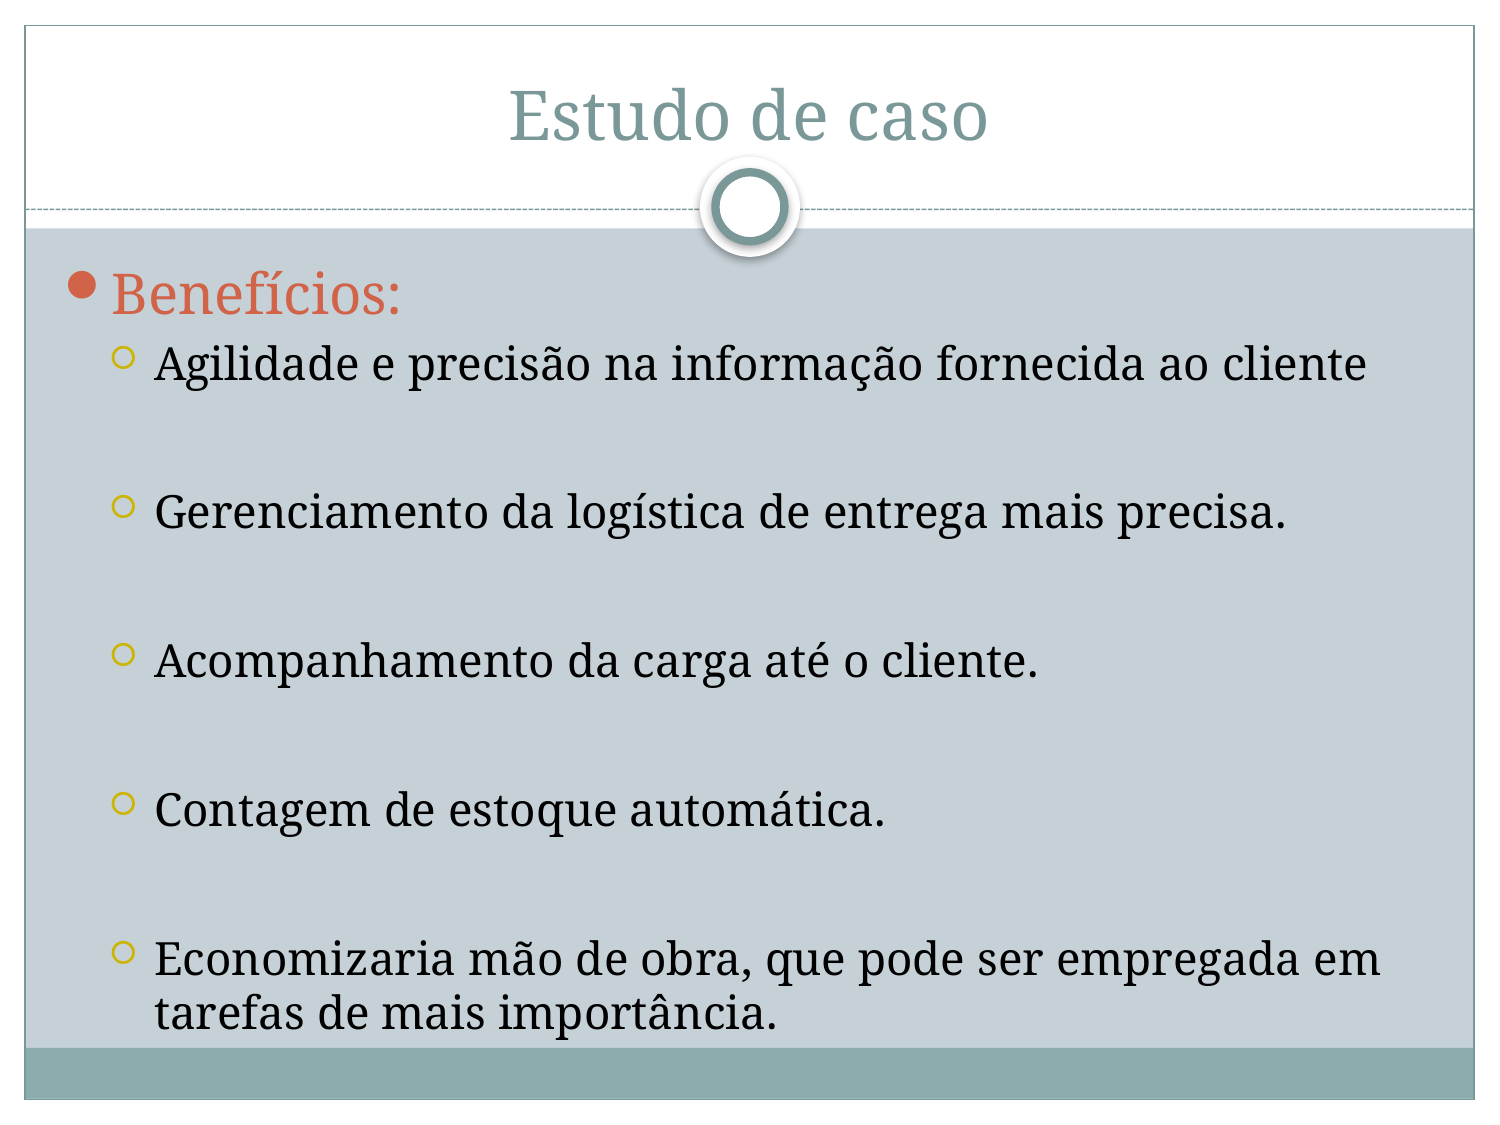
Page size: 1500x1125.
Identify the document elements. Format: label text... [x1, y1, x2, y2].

list Benefícios: Agilidade e precisão na informação fornecida ao cliente Gerenciamento da logística de entrega mais precisa. Acompanhamento da carga até o cliente. Contagem de estoque automática. Economizaria mão de obra, que pode ser empregada em tarefas de mais importância. [49, 250, 1445, 1001]
title Estudo de caso [49, 37, 1450, 162]
